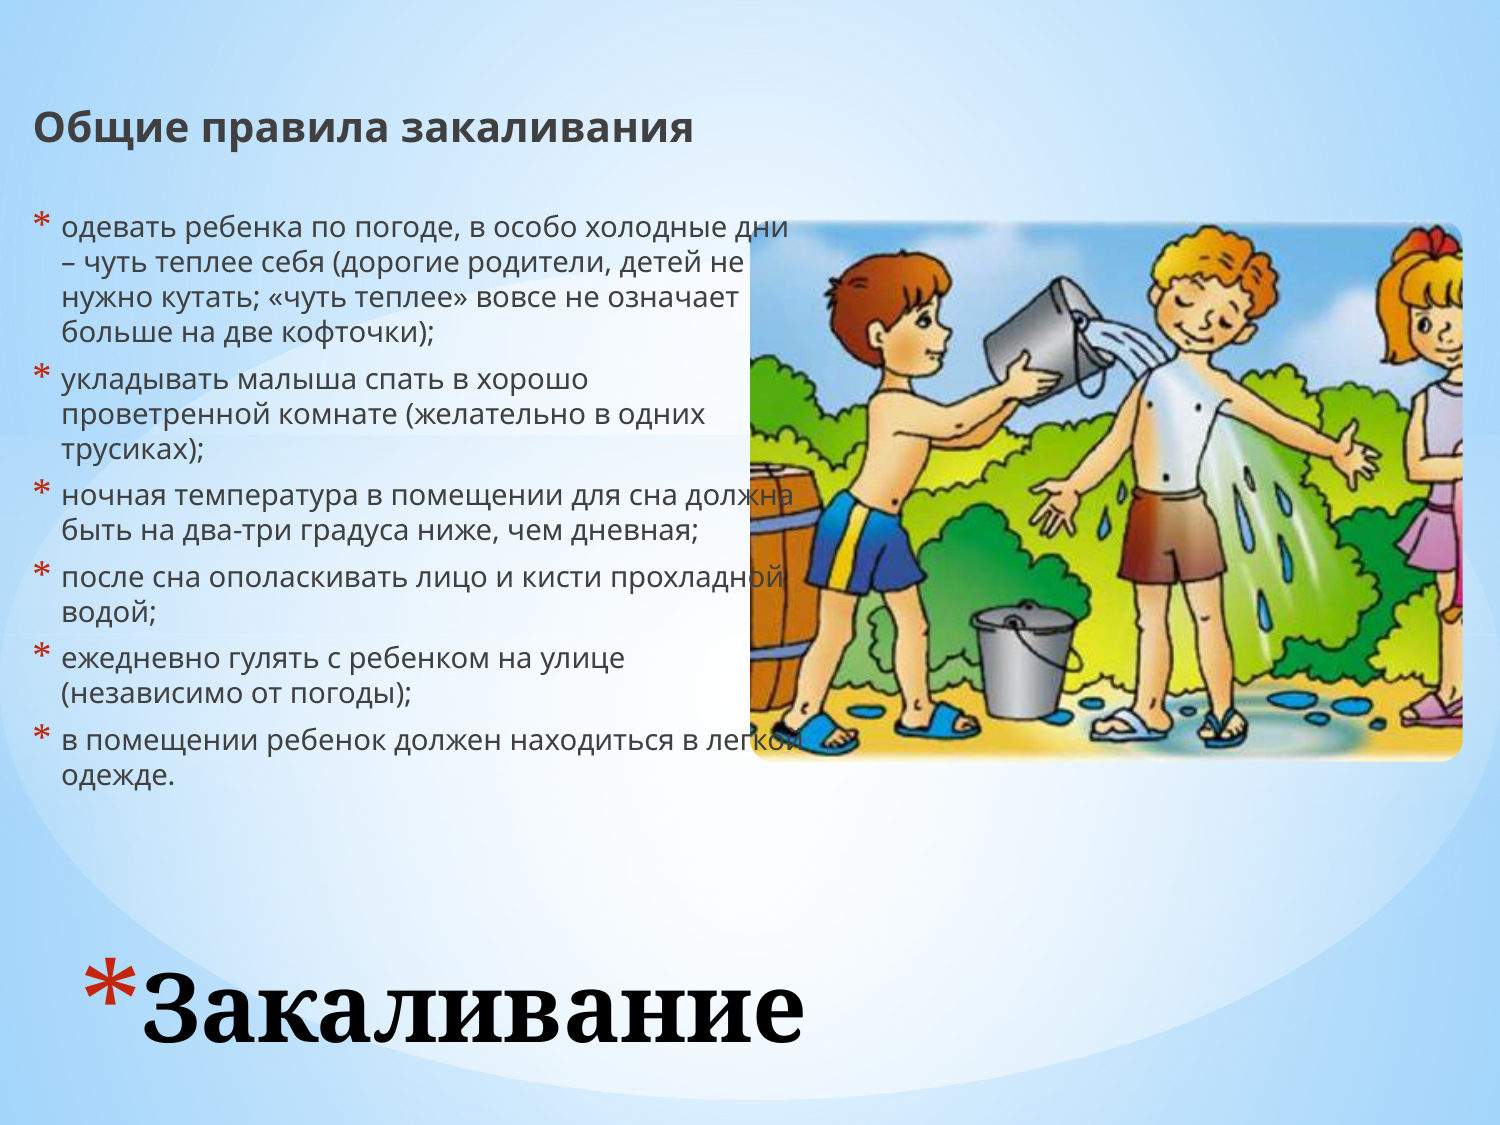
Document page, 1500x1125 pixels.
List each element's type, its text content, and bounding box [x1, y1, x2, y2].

list Общие правила закаливания одевать ребенка по погоде, в особо холодные дни – чуть теплее себя (дорогие родители, детей не нужно кутать; «чуть теплее» вовсе не означает больше на две кофточки); укладывать малыша спать в хорошо проветренной комнате (желательно в одних трусиках); ночная температура в помещении для сна должна быть на два-три градуса ниже, чем дневная; после сна ополаскивать лицо и кисти прохладной водой; ежедневно гулять с ребенком на улице (независимо от погоды); в помещении ребенок должен находиться в легкой одежде. [17, 90, 821, 799]
title Закаливание [64, 881, 1113, 1069]
picture [749, 219, 1463, 762]
